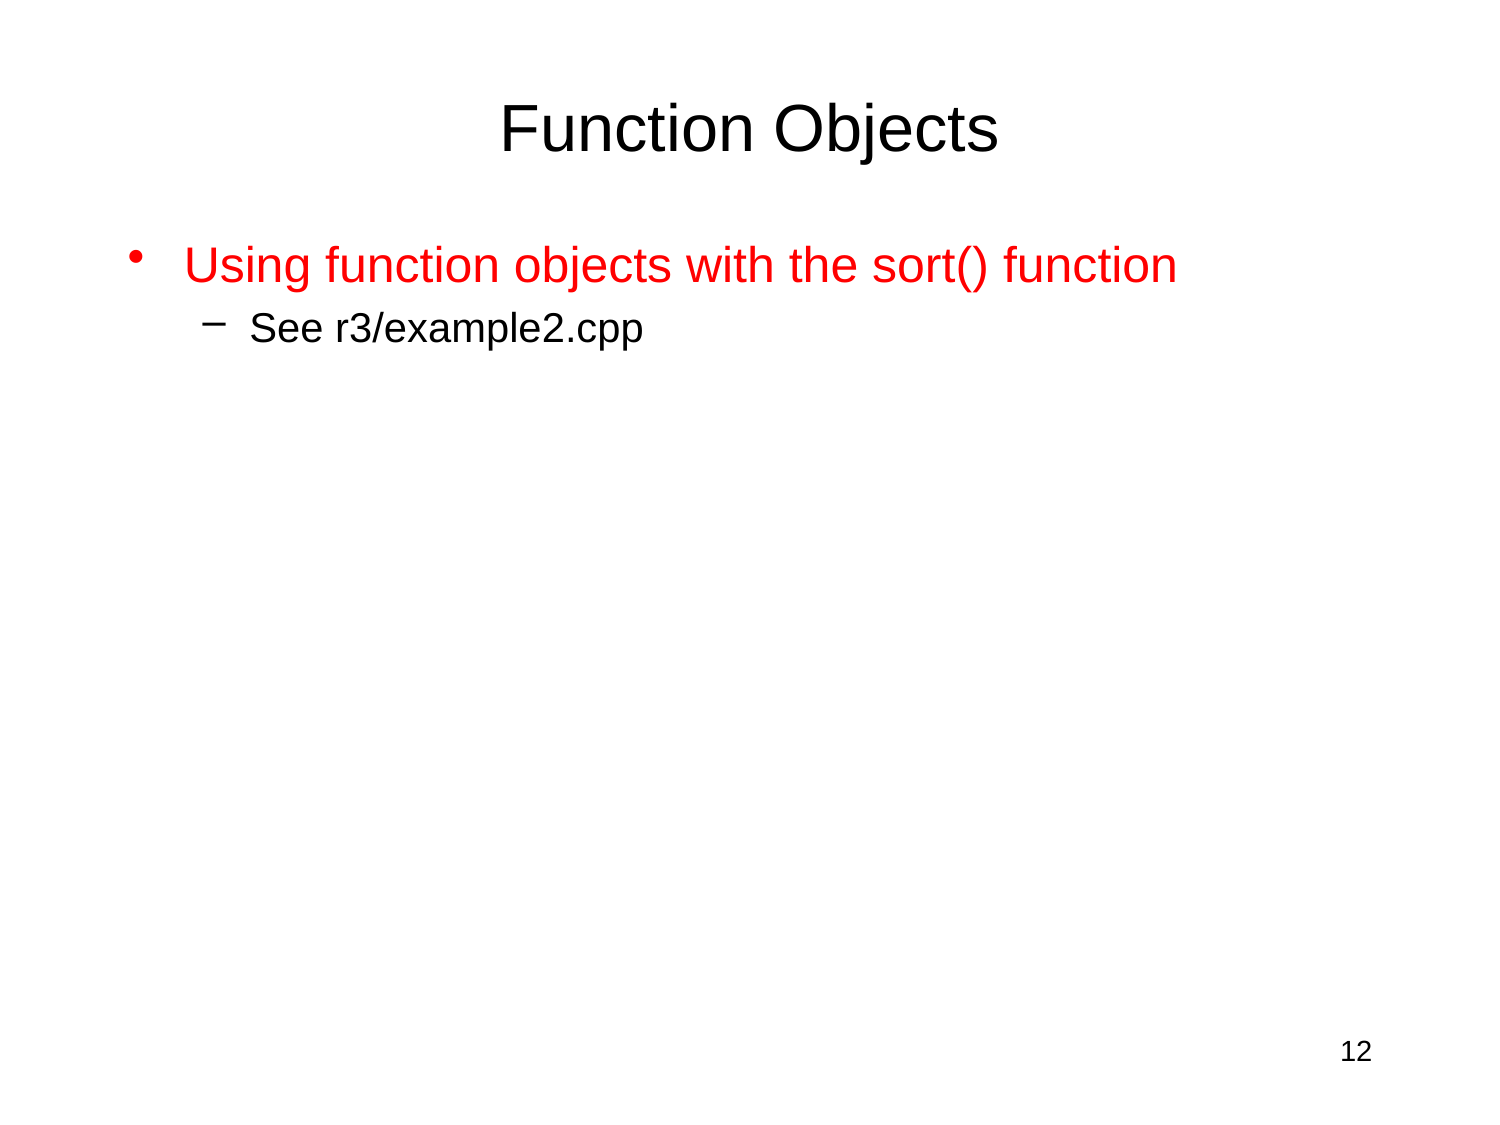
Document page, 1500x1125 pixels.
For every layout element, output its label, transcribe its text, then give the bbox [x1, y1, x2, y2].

title Function Objects [112, 62, 1388, 188]
slide_number 12 [1074, 1024, 1388, 1101]
list Using function objects with the sort() function See r3/example2.cpp [112, 224, 1388, 1001]
